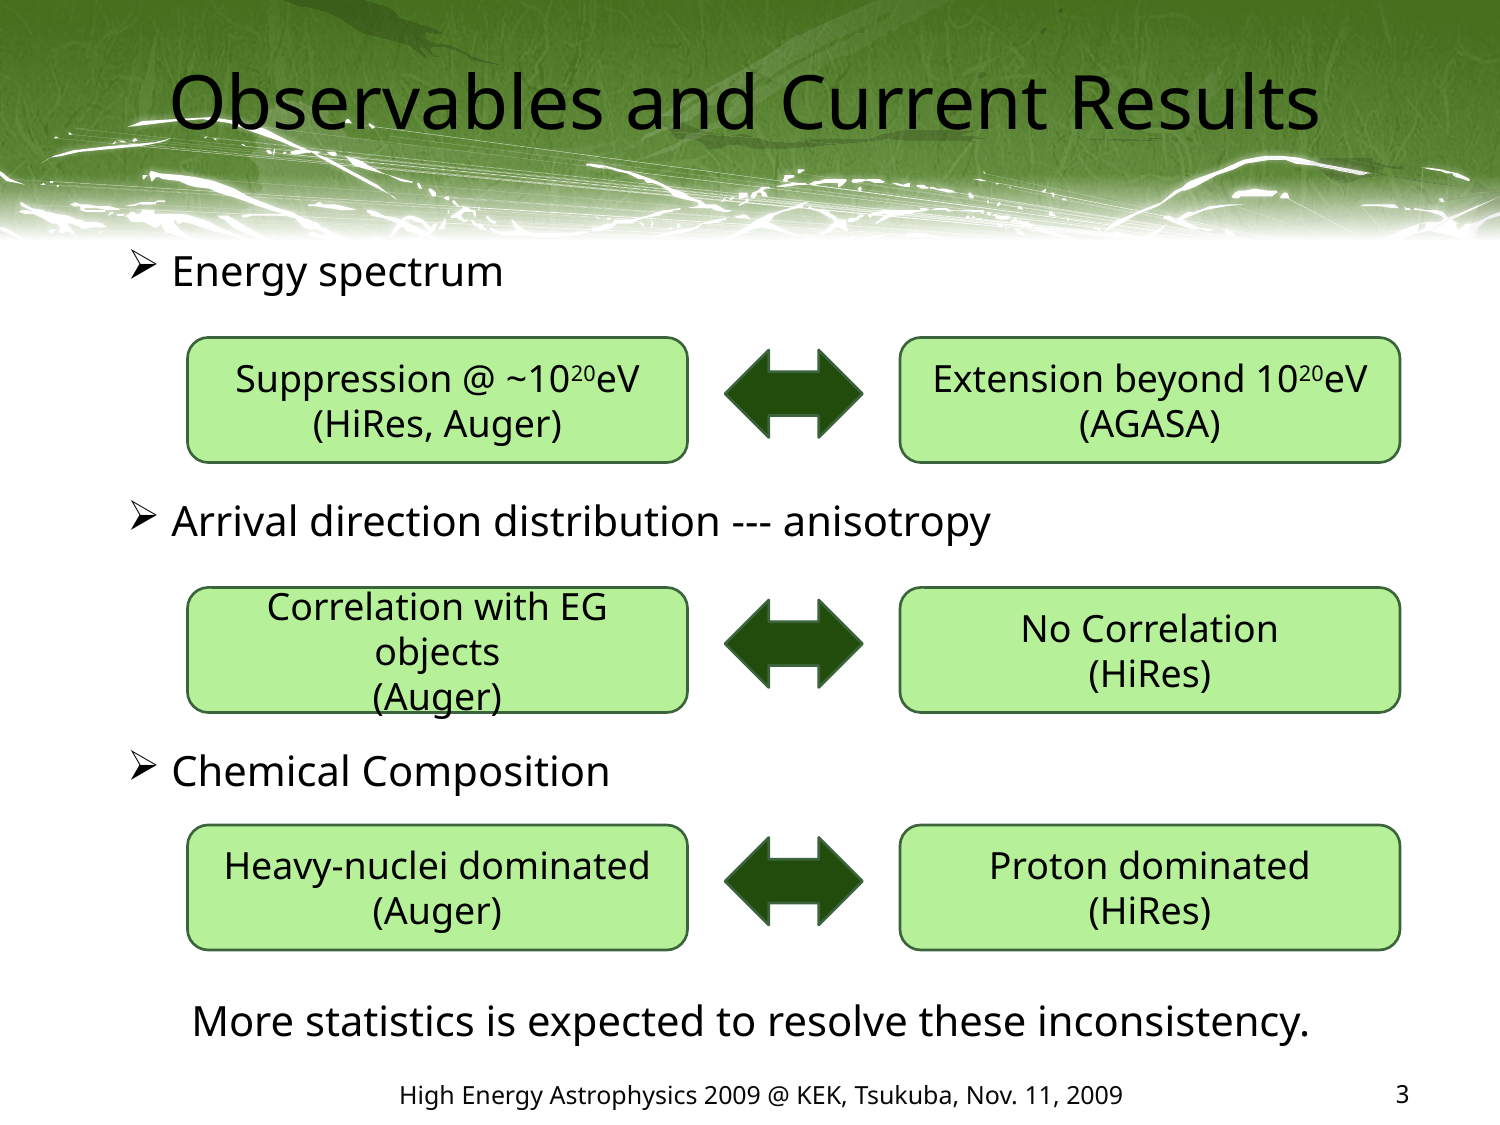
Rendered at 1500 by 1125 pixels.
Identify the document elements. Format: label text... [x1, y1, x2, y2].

text_box No Correlation (HiRes) [898, 586, 1402, 714]
text_box Extension beyond 1020eV (AGASA) [898, 336, 1402, 464]
text_box [724, 598, 864, 689]
text_box Energy spectrum Arrival direction distribution --- anisotropy Chemical Composition [112, 237, 1288, 803]
footer High Energy Astrophysics 2009 @ KEK, Tsukuba, Nov. 11, 2009 [269, 1065, 1254, 1125]
text_box Suppression @ ~1020eV (HiRes, Auger) [186, 336, 689, 464]
text_box Correlation with EG objects (Auger) [186, 586, 689, 714]
text_box Heavy-nuclei dominated (Auger) [186, 823, 689, 952]
title Observables and Current Results [70, 35, 1421, 164]
text_box [724, 836, 864, 927]
text_box Proton dominated (HiRes) [898, 823, 1402, 952]
text_box More statistics is expected to resolve these inconsistency. [99, 987, 1413, 1053]
text_box [724, 348, 864, 439]
slide_number 3 [1347, 1065, 1425, 1125]
